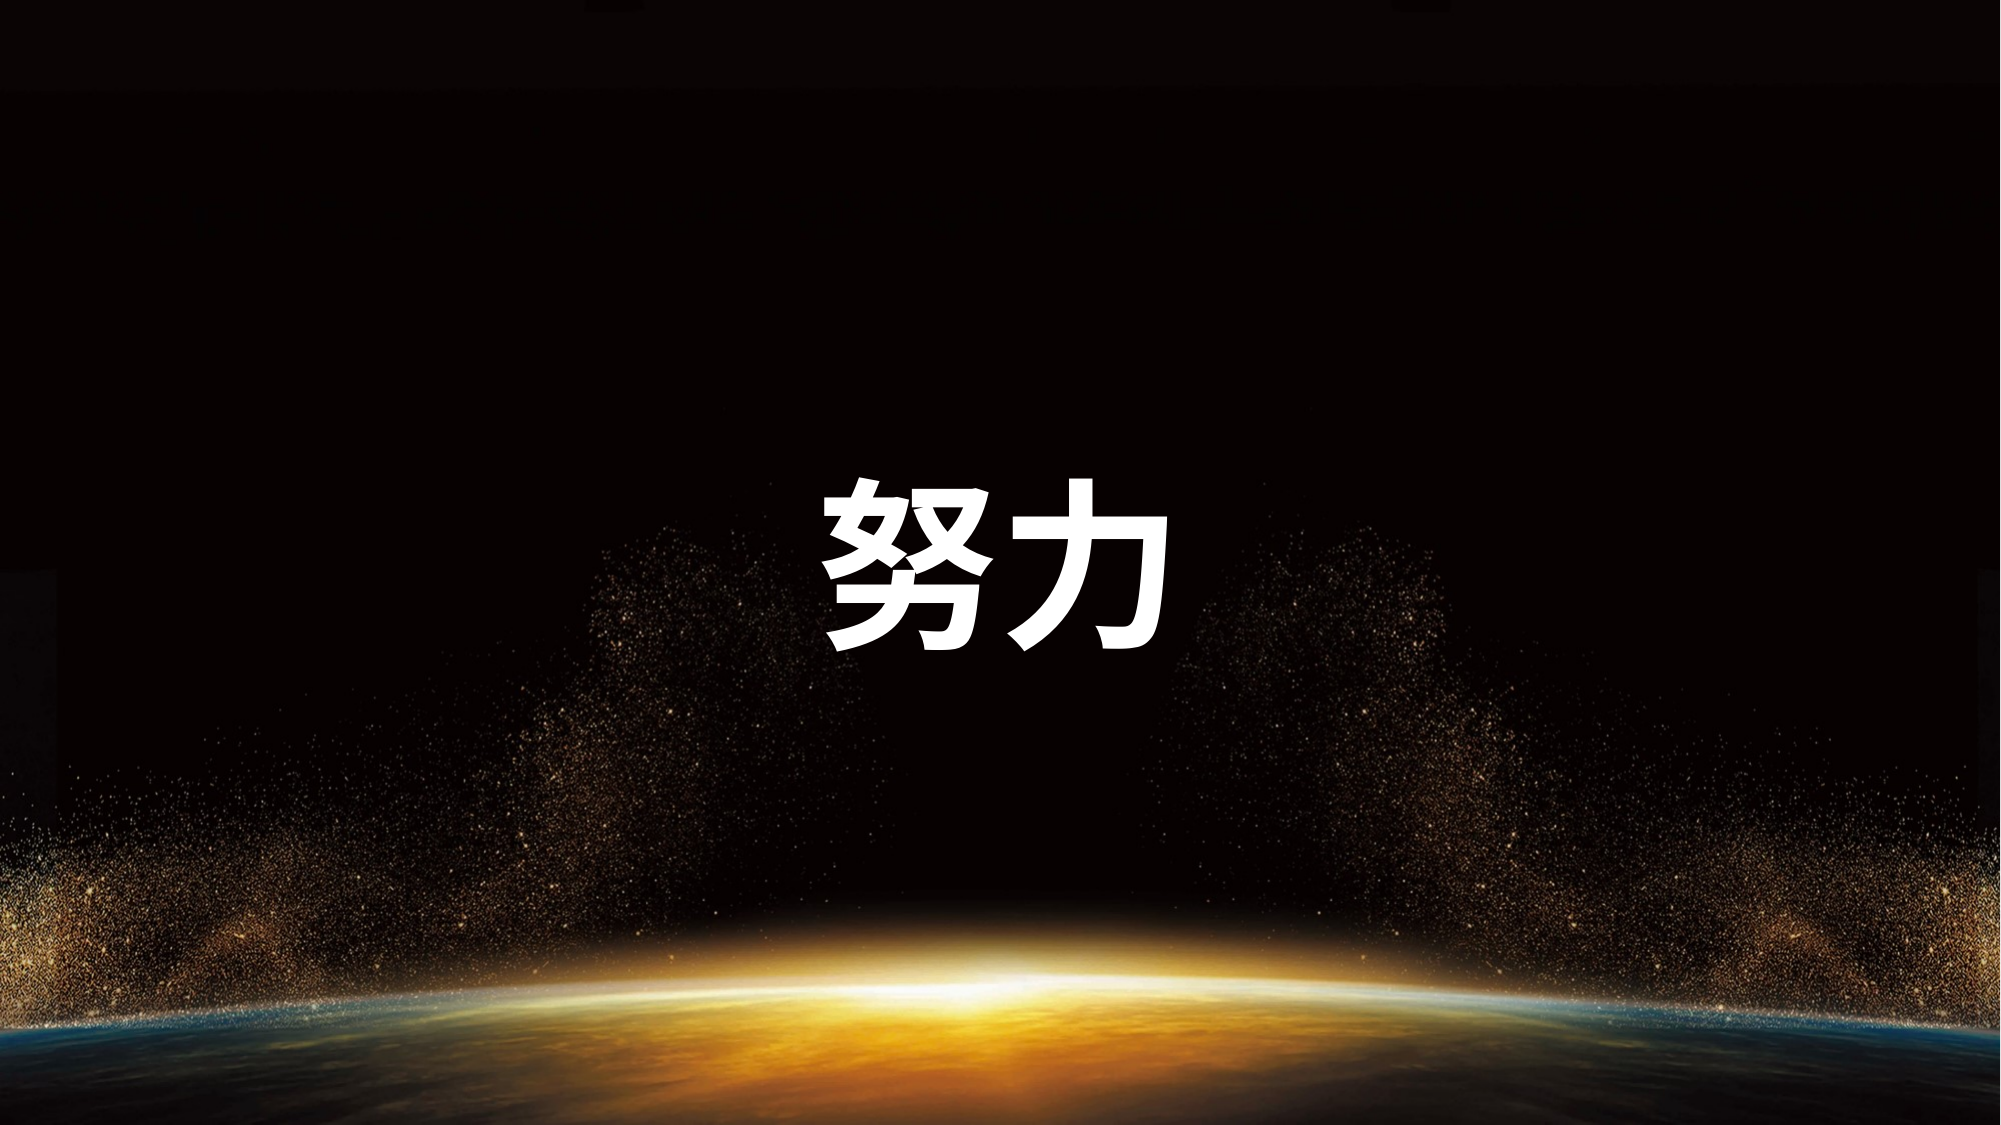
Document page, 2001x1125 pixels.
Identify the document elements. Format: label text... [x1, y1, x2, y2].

picture [0, 0, 2001, 1125]
text_box 努力 [801, 443, 1198, 679]
